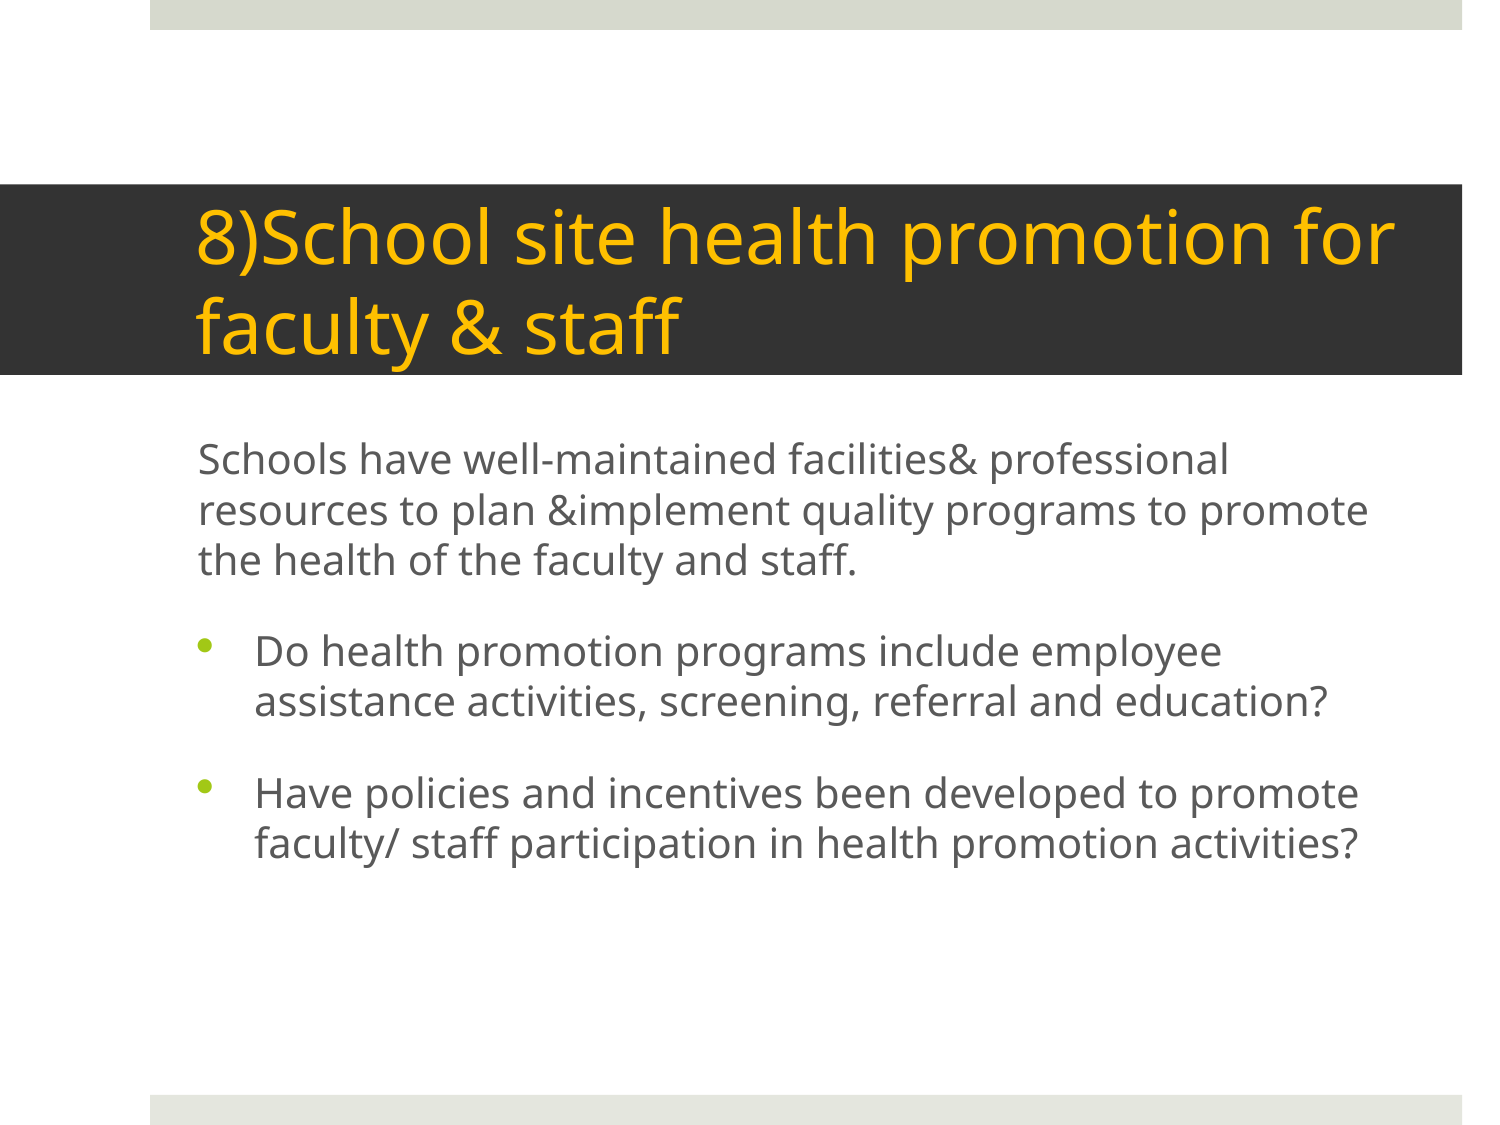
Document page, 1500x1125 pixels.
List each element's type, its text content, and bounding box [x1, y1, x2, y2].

list Schools have well-maintained facilities& professional resources to plan &implement quality programs to promote the health of the faculty and staff. Do health promotion programs include employee assistance activities, screening, referral and education? Have policies and incentives been developed to promote faculty/ staff participation in health promotion activities? [182, 425, 1432, 1028]
title 8)School site health promotion for faculty & staff [0, 184, 1463, 375]
